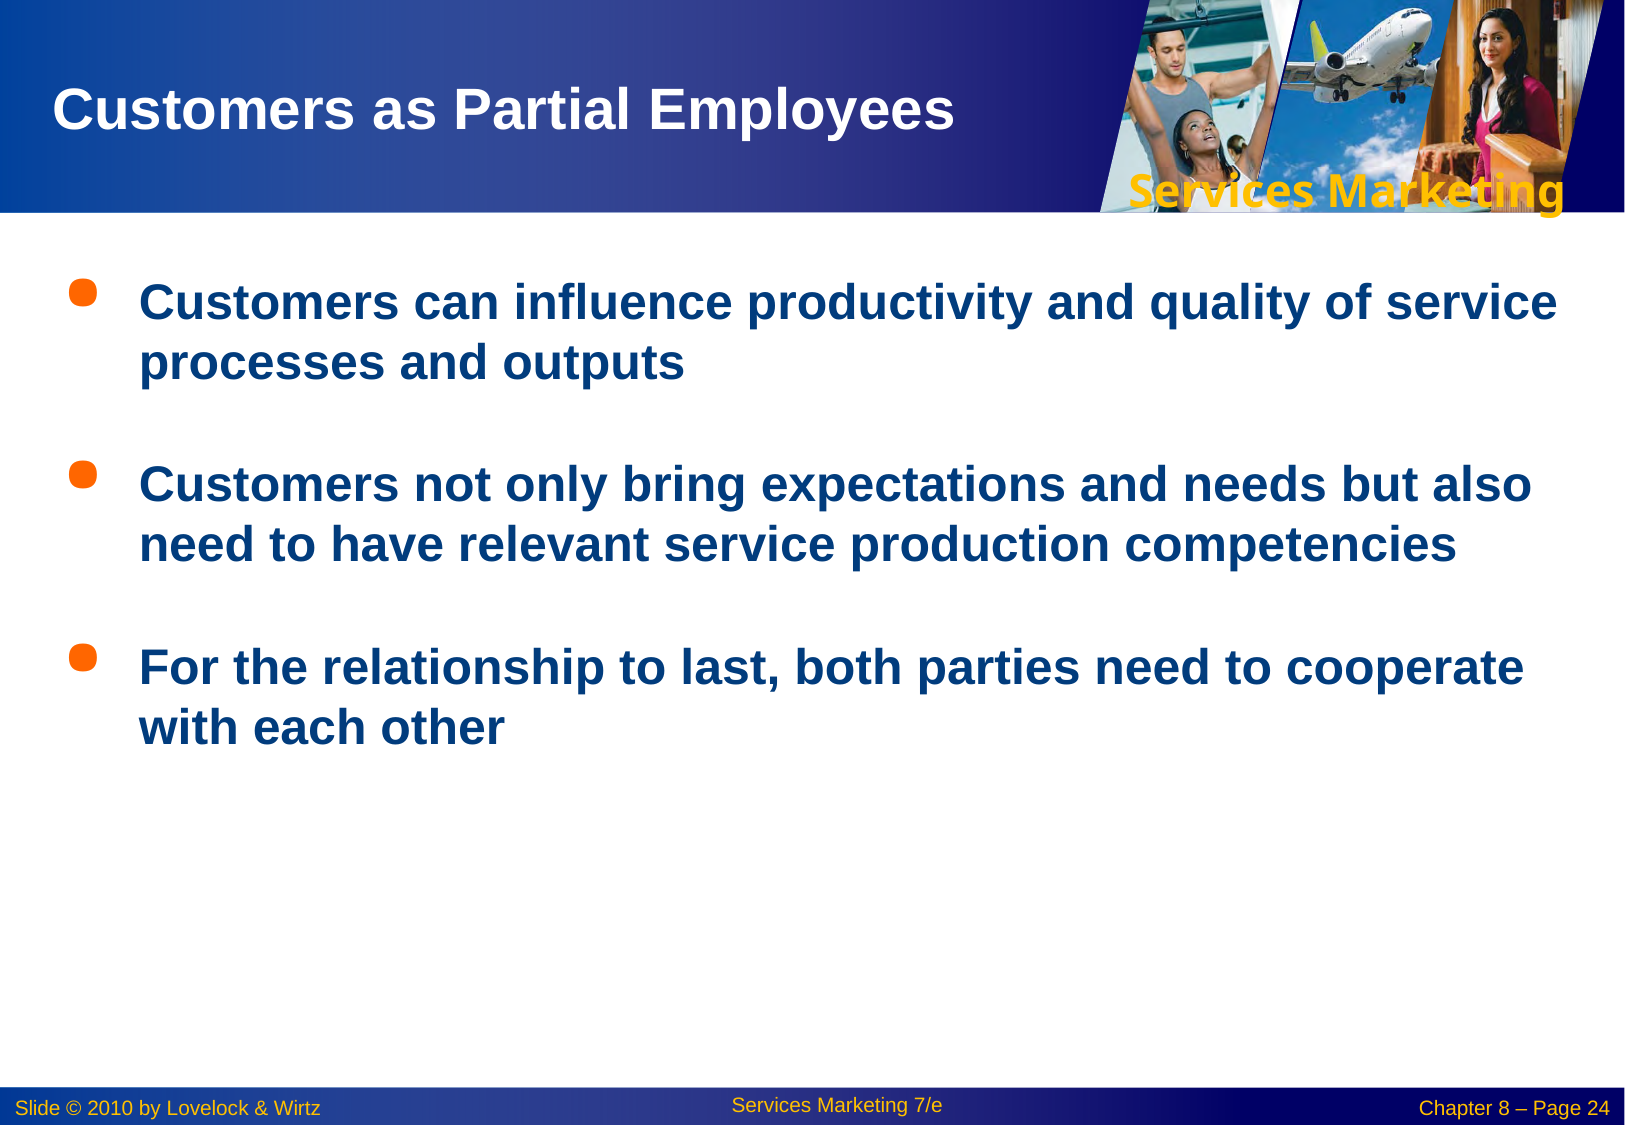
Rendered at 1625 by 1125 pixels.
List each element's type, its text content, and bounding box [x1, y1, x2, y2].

picture [1100, 0, 1604, 213]
title Customers as Partial Employees [36, 37, 1088, 176]
picture [1546, 187, 1556, 202]
picture [1162, 186, 1172, 192]
list Customers can influence productivity and quality of service processes and outputs Customers not only bring expectations and needs but also need to have relevant service production competencies For the relationship to last, both parties need to cooperate with each other [49, 261, 1588, 1051]
